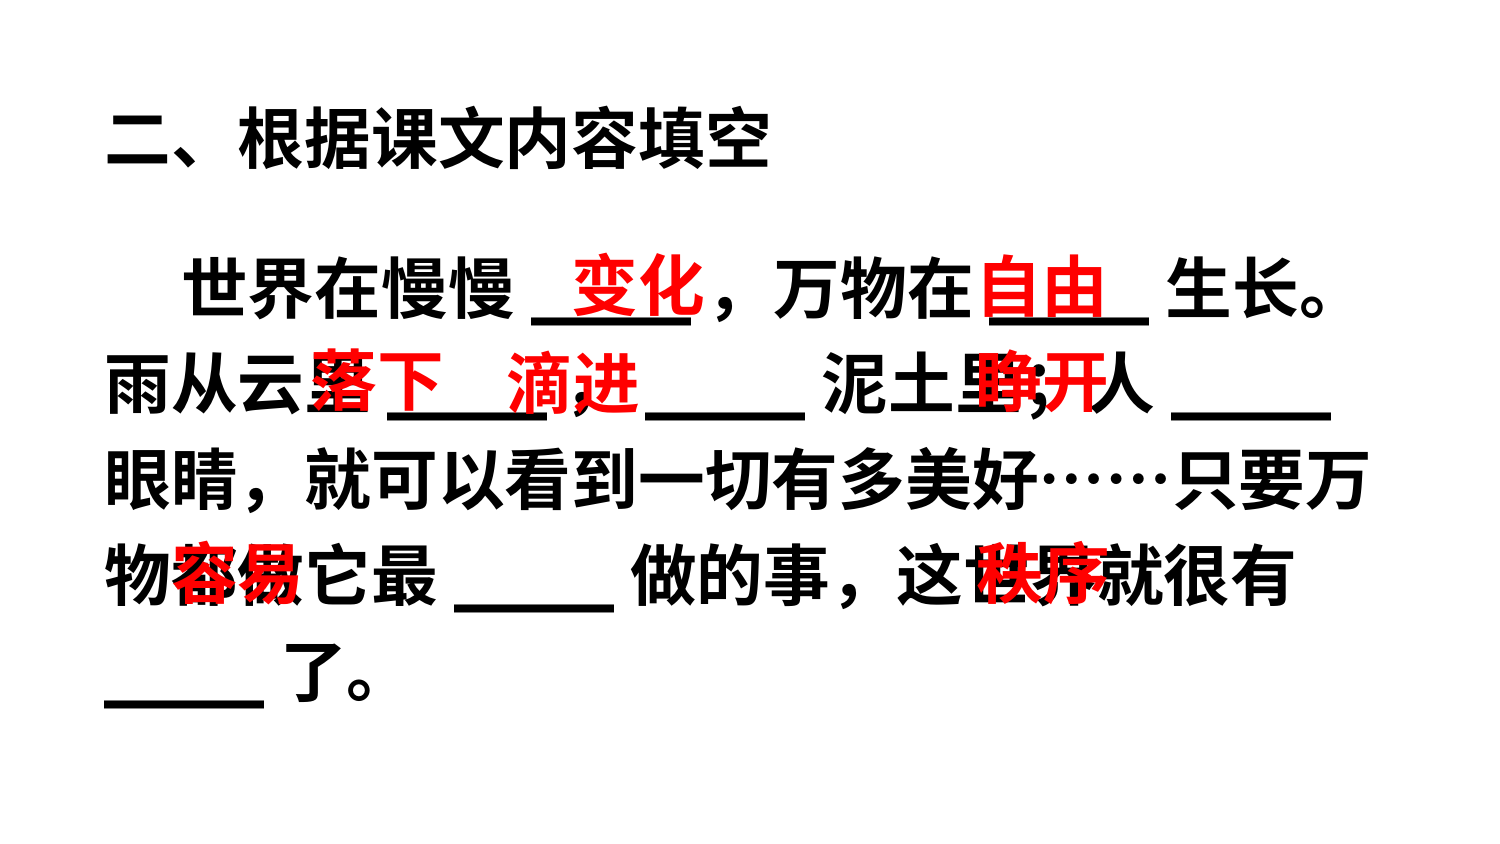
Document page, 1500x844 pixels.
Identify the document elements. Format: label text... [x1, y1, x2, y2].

text_box 秩序 [961, 508, 1128, 620]
text_box 容易 [156, 508, 322, 620]
text_box 落下 [296, 315, 462, 426]
text_box 变化 [556, 220, 723, 331]
text_box 睁开 [961, 316, 1127, 427]
text_box 滴进 [491, 318, 657, 430]
text_box 二、根据课文内容填空 [89, 89, 1022, 185]
text_box 自由 [960, 221, 1126, 332]
text_box 世界在慢慢____，万物在____生长。雨从云里____，____泥土里；人____眼睛，就可以看到一切有多美好……只要万物都做它最____做的事，这世界就很有____了。 [89, 223, 1401, 718]
